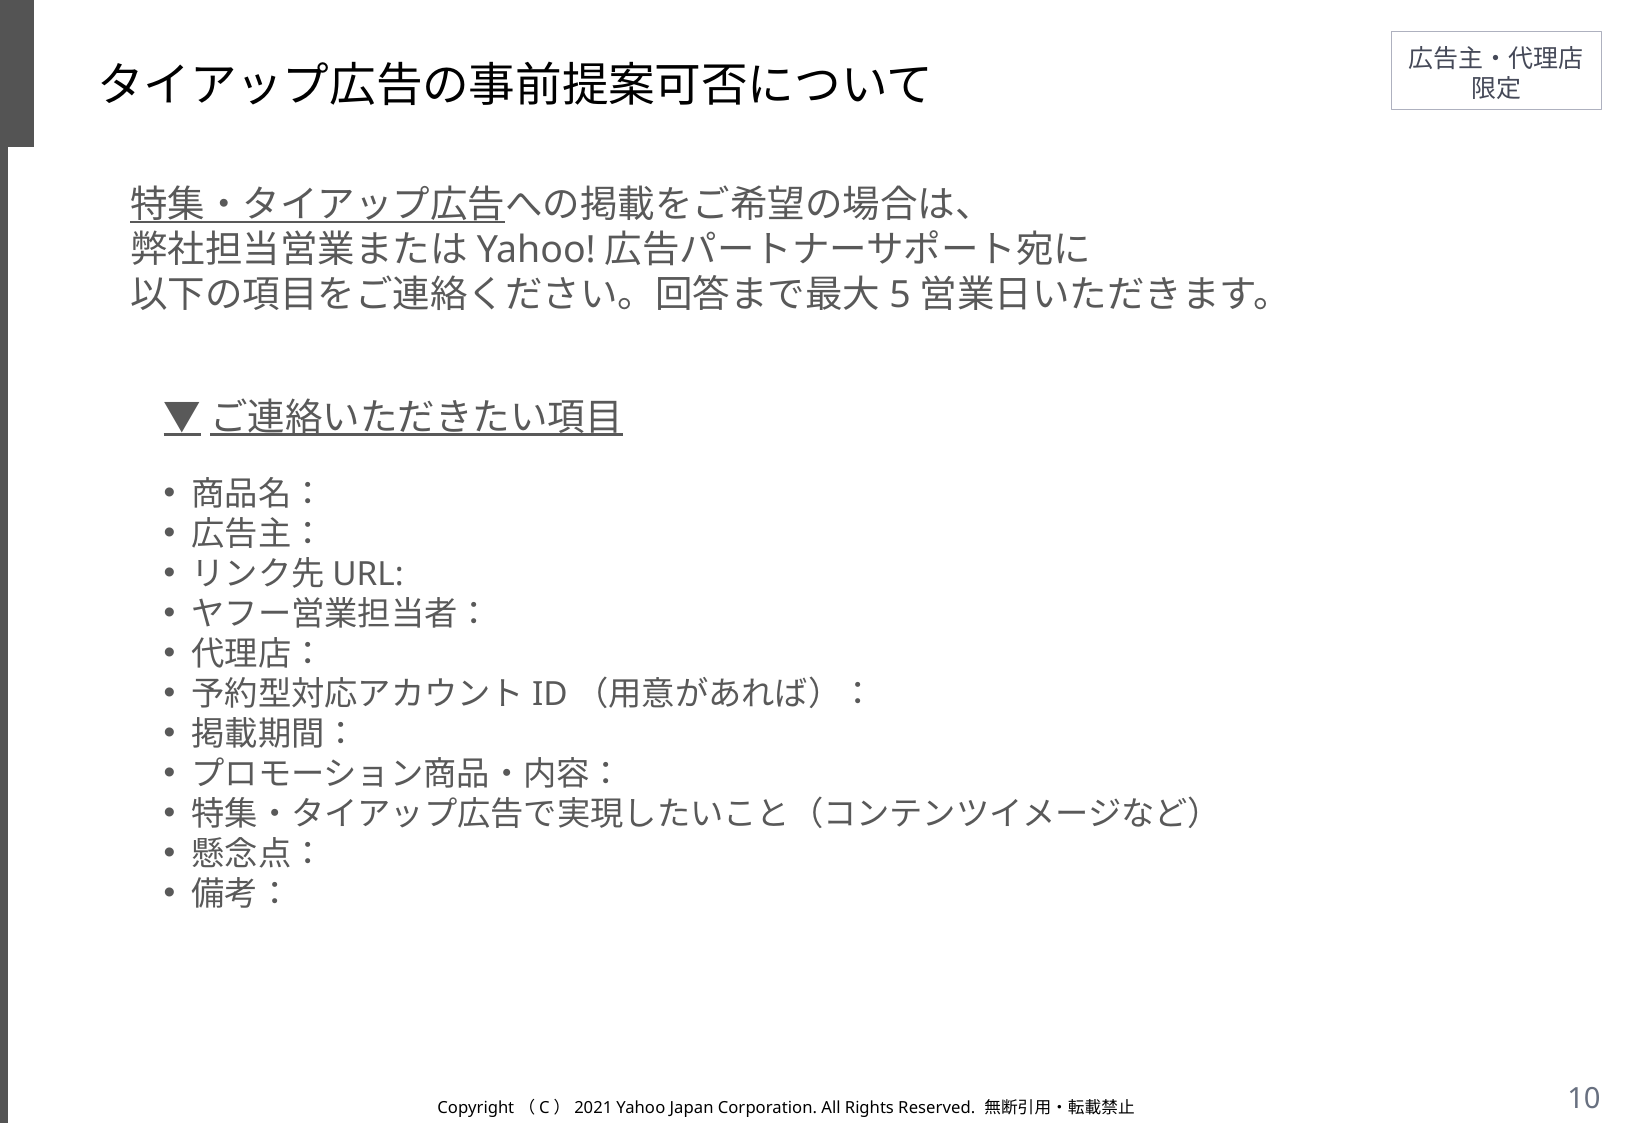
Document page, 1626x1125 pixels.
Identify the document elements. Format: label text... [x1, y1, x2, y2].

text_box ▼ご連絡いただきたい項目 商品名： 広告主： リンク先URL: ヤフー営業担当者： 代理店： 予約型対応アカウントID（用意があれば）： 掲載期間： プロモーション商品・内容： 特集・タイアップ広告で実現したいこと（コンテンツイメージなど） 懸念点： 備考： [148, 385, 1453, 920]
footer Copyright（C）2021 Yahoo Japan Corporation. All Rights Reserved. 無断引用・転載禁止 [422, 1089, 1167, 1125]
title タイアップ広告の事前提案可否について [82, 47, 1394, 119]
text_box 特集・タイアップ広告への掲載をご希望の場合は、 弊社担当営業またはYahoo!広告パートナーサポート宛に 以下の項目をご連絡ください。回答まで最大5営業日いただきます。 [115, 172, 1486, 413]
